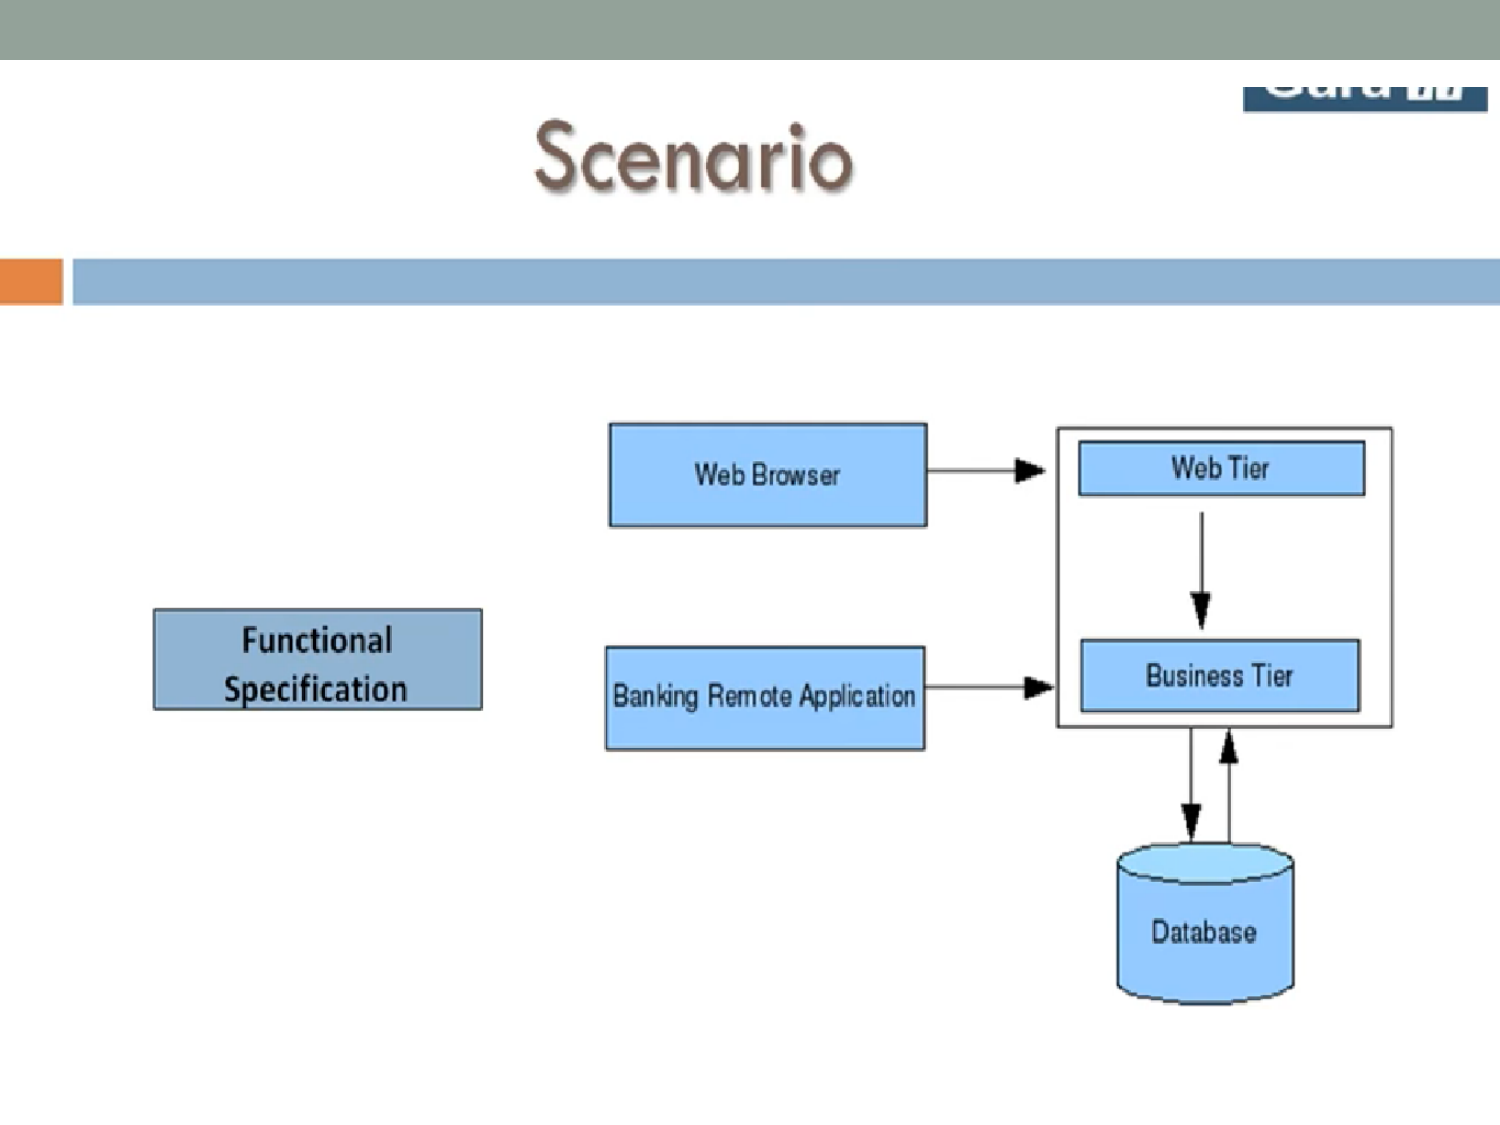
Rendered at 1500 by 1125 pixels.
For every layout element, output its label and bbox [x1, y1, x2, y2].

picture [0, 87, 1500, 1076]
